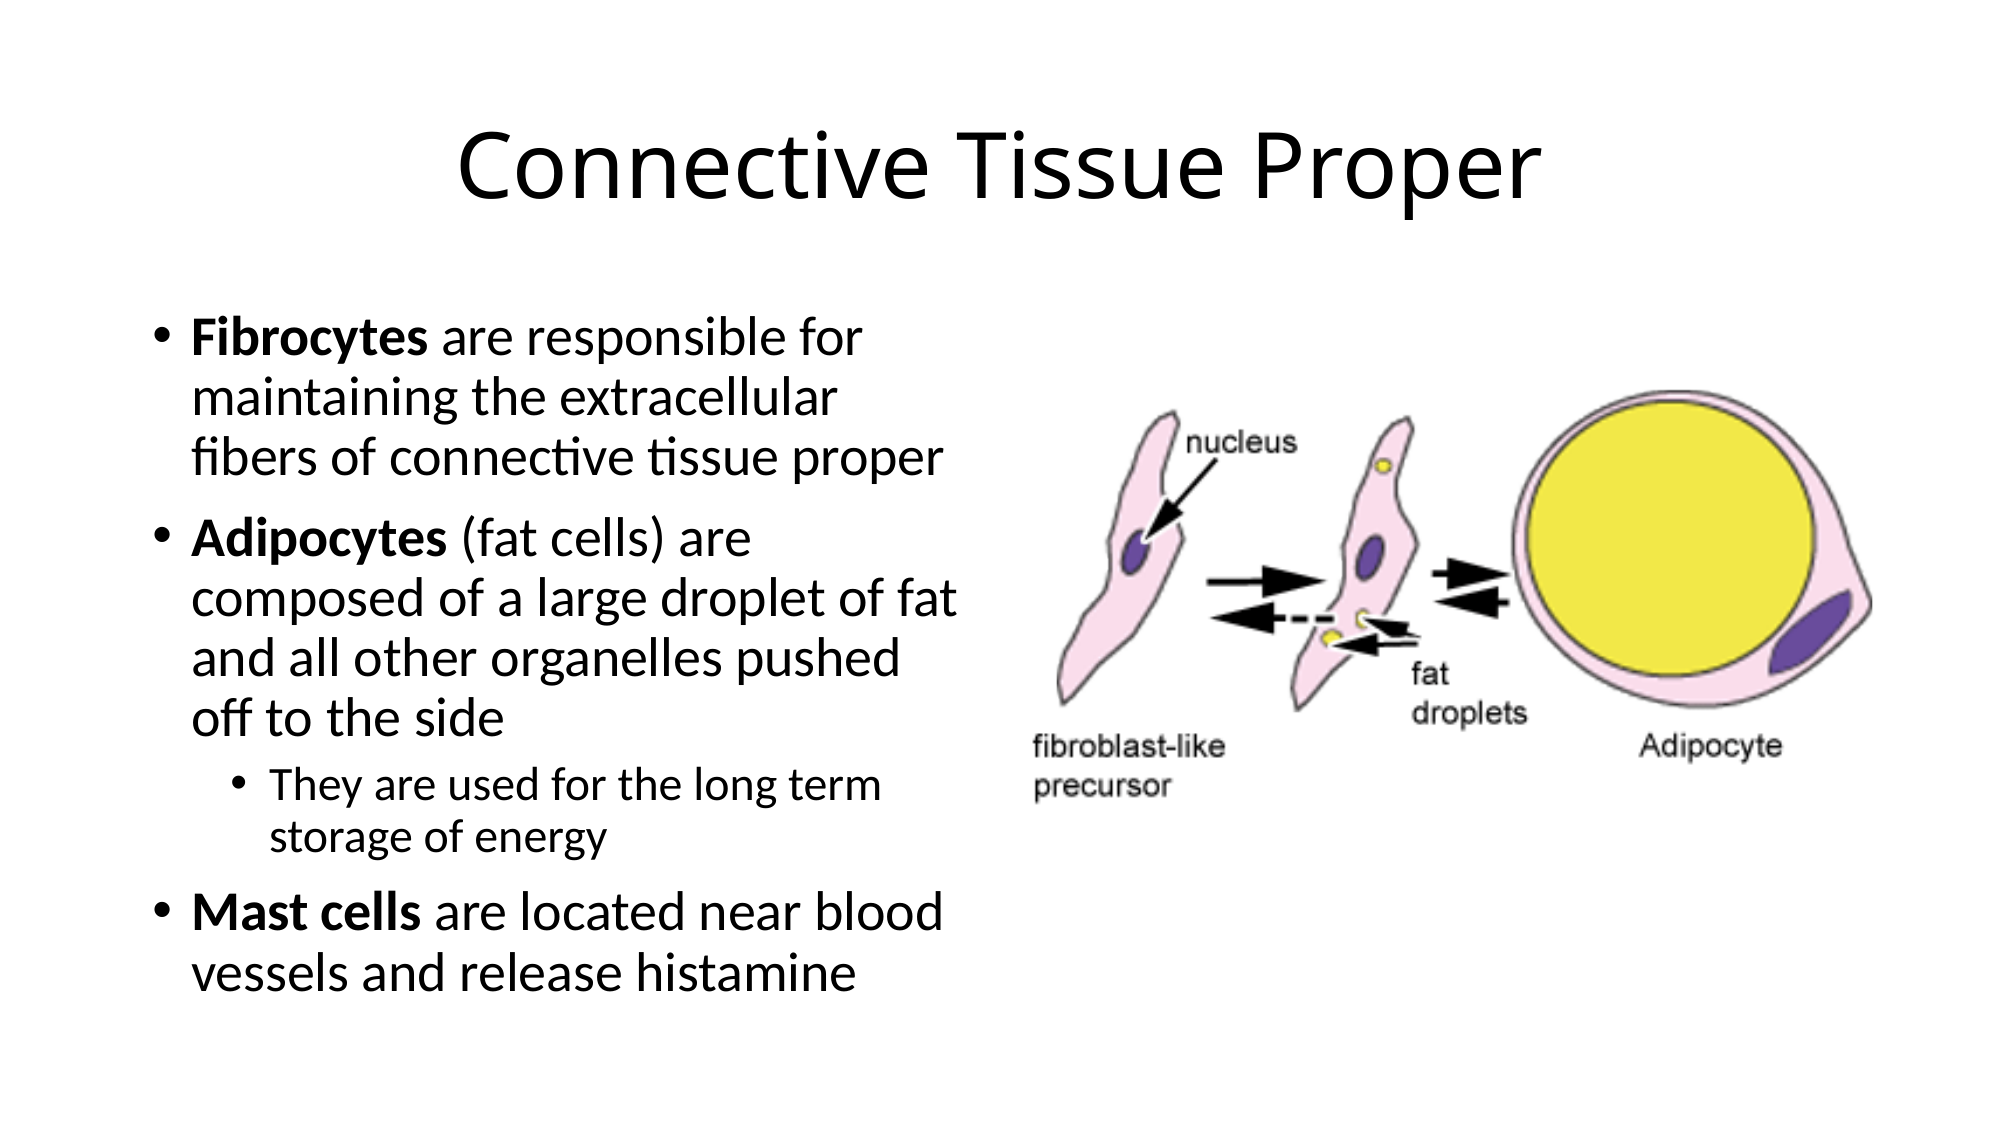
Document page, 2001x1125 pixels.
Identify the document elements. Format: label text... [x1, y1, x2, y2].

picture [1008, 367, 1927, 828]
list Fibrocytes are responsible for maintaining the extracellular fibers of connective tissue proper Adipocytes (fat cells) are composed of a large droplet of fat and all other organelles pushed off to the side They are used for the long term storage of energy Mast cells are located near blood vessels and release histamine [137, 299, 988, 1014]
title Connective Tissue Proper [137, 59, 1863, 278]
